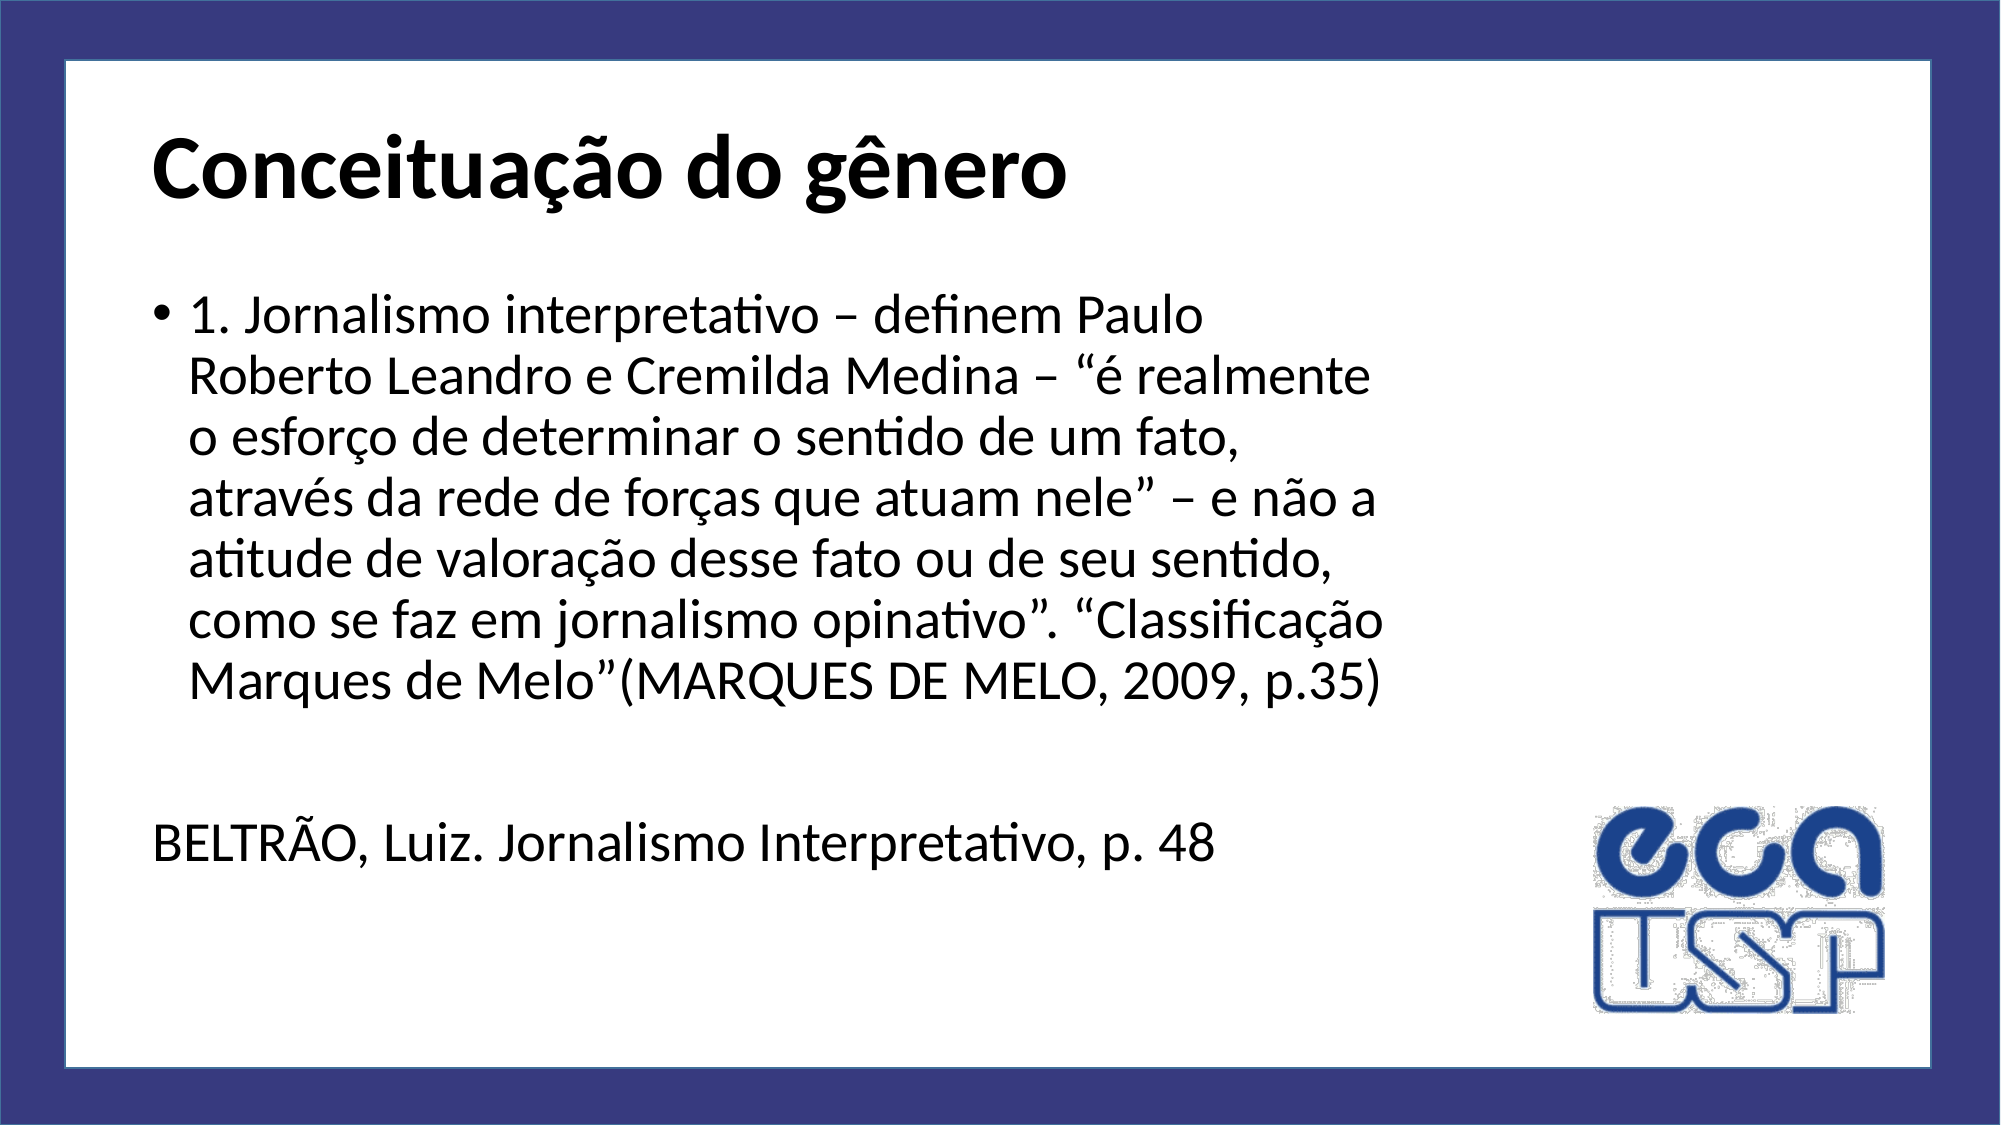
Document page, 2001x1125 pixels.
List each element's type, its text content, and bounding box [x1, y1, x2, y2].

picture [1593, 806, 1885, 1014]
title Conceituação do gênero [137, 59, 1863, 278]
list 1. Jornalismo interpretativo – definem Paulo Roberto Leandro e Cremilda Medina – “é realmente o esforço de determinar o sentido de um fato, através da rede de forças que atuam nele” – e não a atitude de valoração desse fato ou de seu sentido, como se faz em jornalismo opinativo”. “Classificação Marques de Melo”(MARQUES DE MELO, 2009, p.35) BELTRÃO, Luiz. Jornalismo Interpretativo, p. 48 [137, 277, 1402, 1082]
